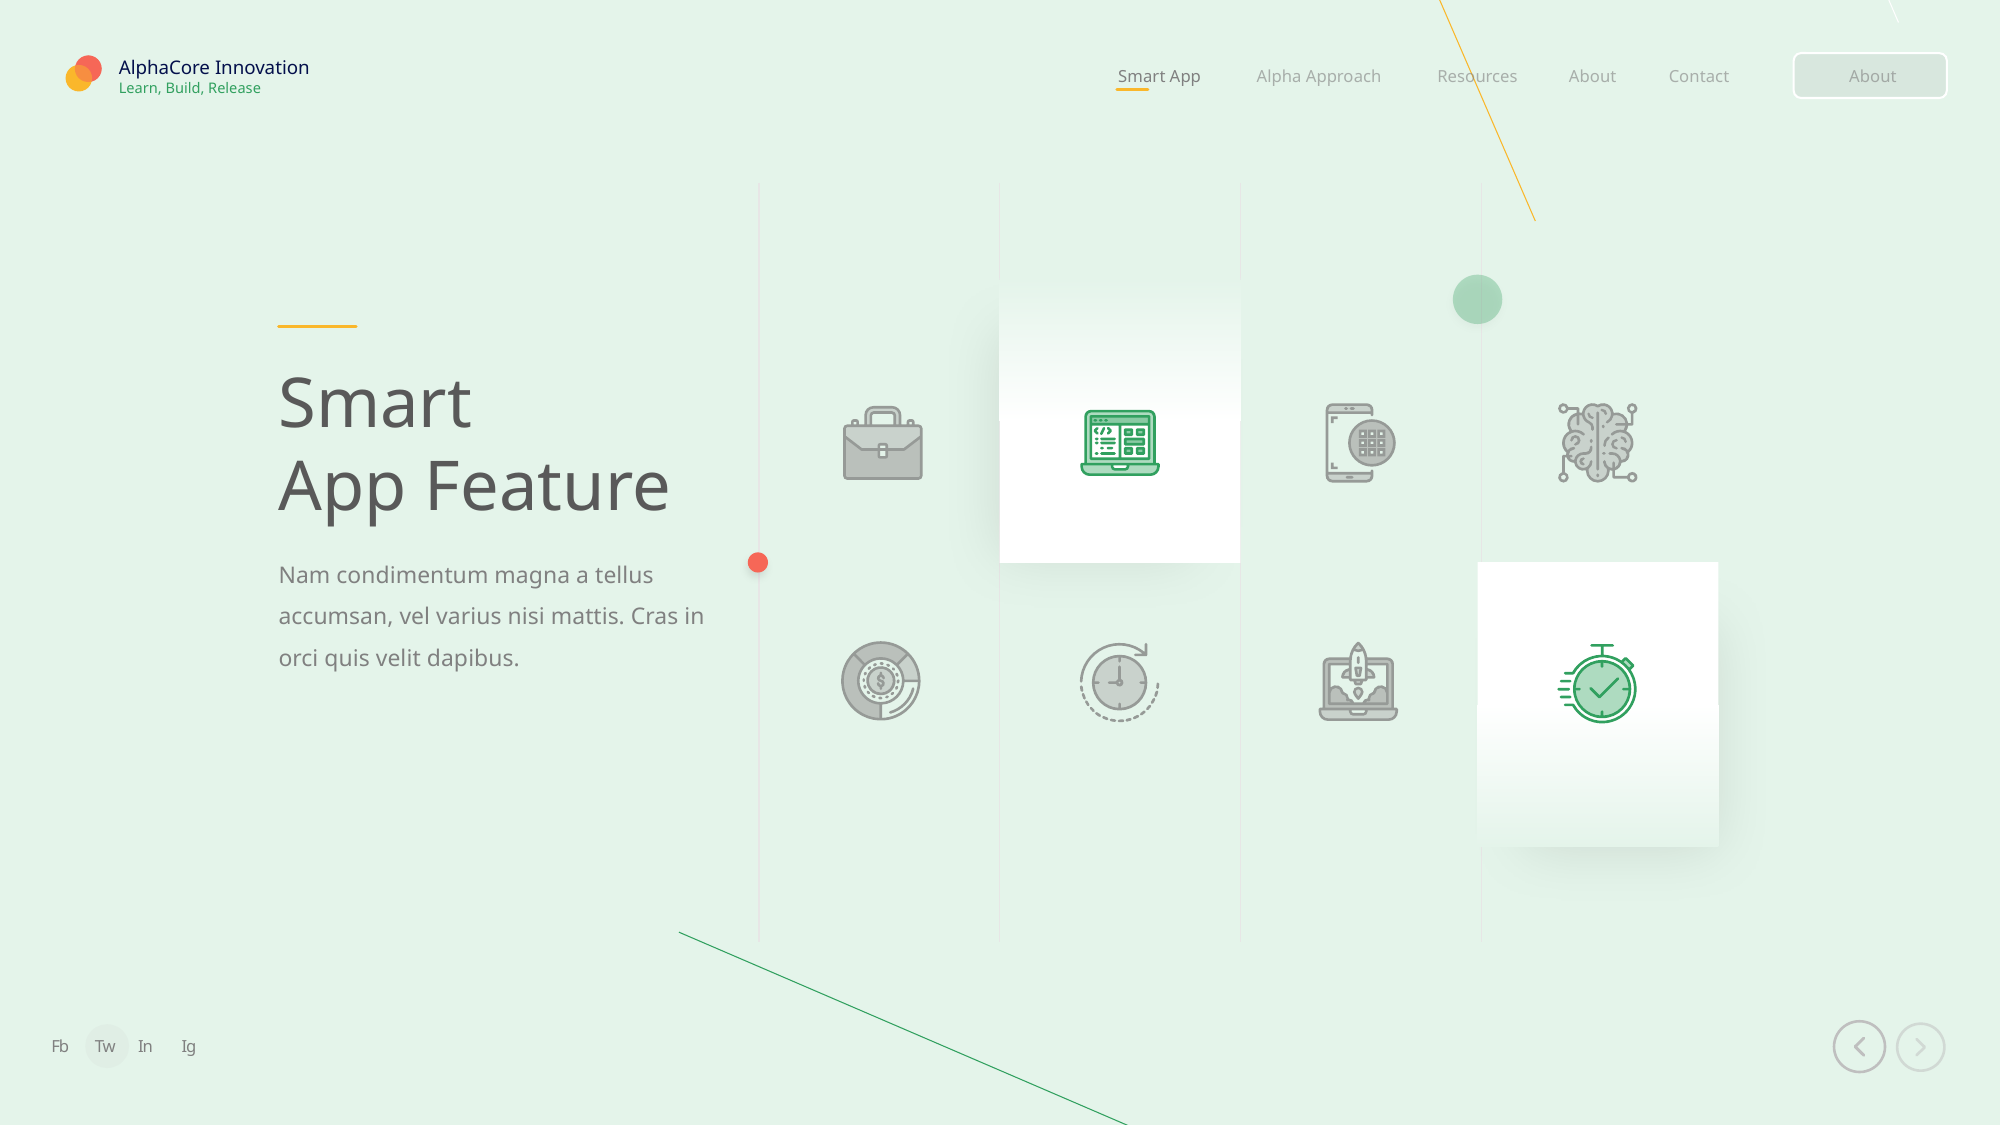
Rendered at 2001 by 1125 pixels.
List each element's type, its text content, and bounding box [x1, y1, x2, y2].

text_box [1325, 403, 1396, 483]
text_box Resources [1430, 65, 1525, 86]
text_box About [1564, 65, 1622, 86]
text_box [1318, 641, 1398, 721]
text_box Contact [1660, 65, 1738, 86]
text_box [843, 405, 923, 480]
text_box Learn, Build, Release [119, 78, 328, 97]
text_box AlphaCore Innovation [119, 55, 328, 78]
text_box [1834, 1021, 1886, 1073]
text_box [1482, 562, 1719, 847]
text_box [89, 1023, 122, 1070]
text_box [1915, 1038, 1926, 1057]
text_box Smart App Feature [278, 359, 730, 525]
text_box In [138, 1028, 176, 1064]
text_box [1079, 640, 1160, 723]
text_box Nam condimentum magna a tellus accumsan, vel varius nisi mattis. Cras in orci quis velit dapibus. [278, 539, 730, 678]
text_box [1557, 402, 1638, 483]
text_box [1080, 409, 1160, 476]
text_box [1477, 562, 1481, 847]
text_box Alpha Approach [1247, 65, 1391, 86]
text_box [1000, 278, 1240, 564]
text_box [1451, 273, 1481, 326]
text_box [1482, 274, 1504, 325]
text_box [63, 59, 104, 87]
text_box [760, 551, 770, 574]
text_box Ig [181, 1028, 220, 1064]
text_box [837, 638, 921, 724]
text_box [1557, 644, 1639, 724]
text_box Tw [94, 1028, 133, 1064]
text_box [1792, 51, 1948, 100]
text_box [746, 551, 758, 574]
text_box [1110, 65, 1209, 90]
text_box Fb [51, 1028, 89, 1064]
text_box [1854, 1037, 1865, 1057]
text_box [1897, 1023, 1945, 1071]
text_box About [1834, 65, 1912, 86]
